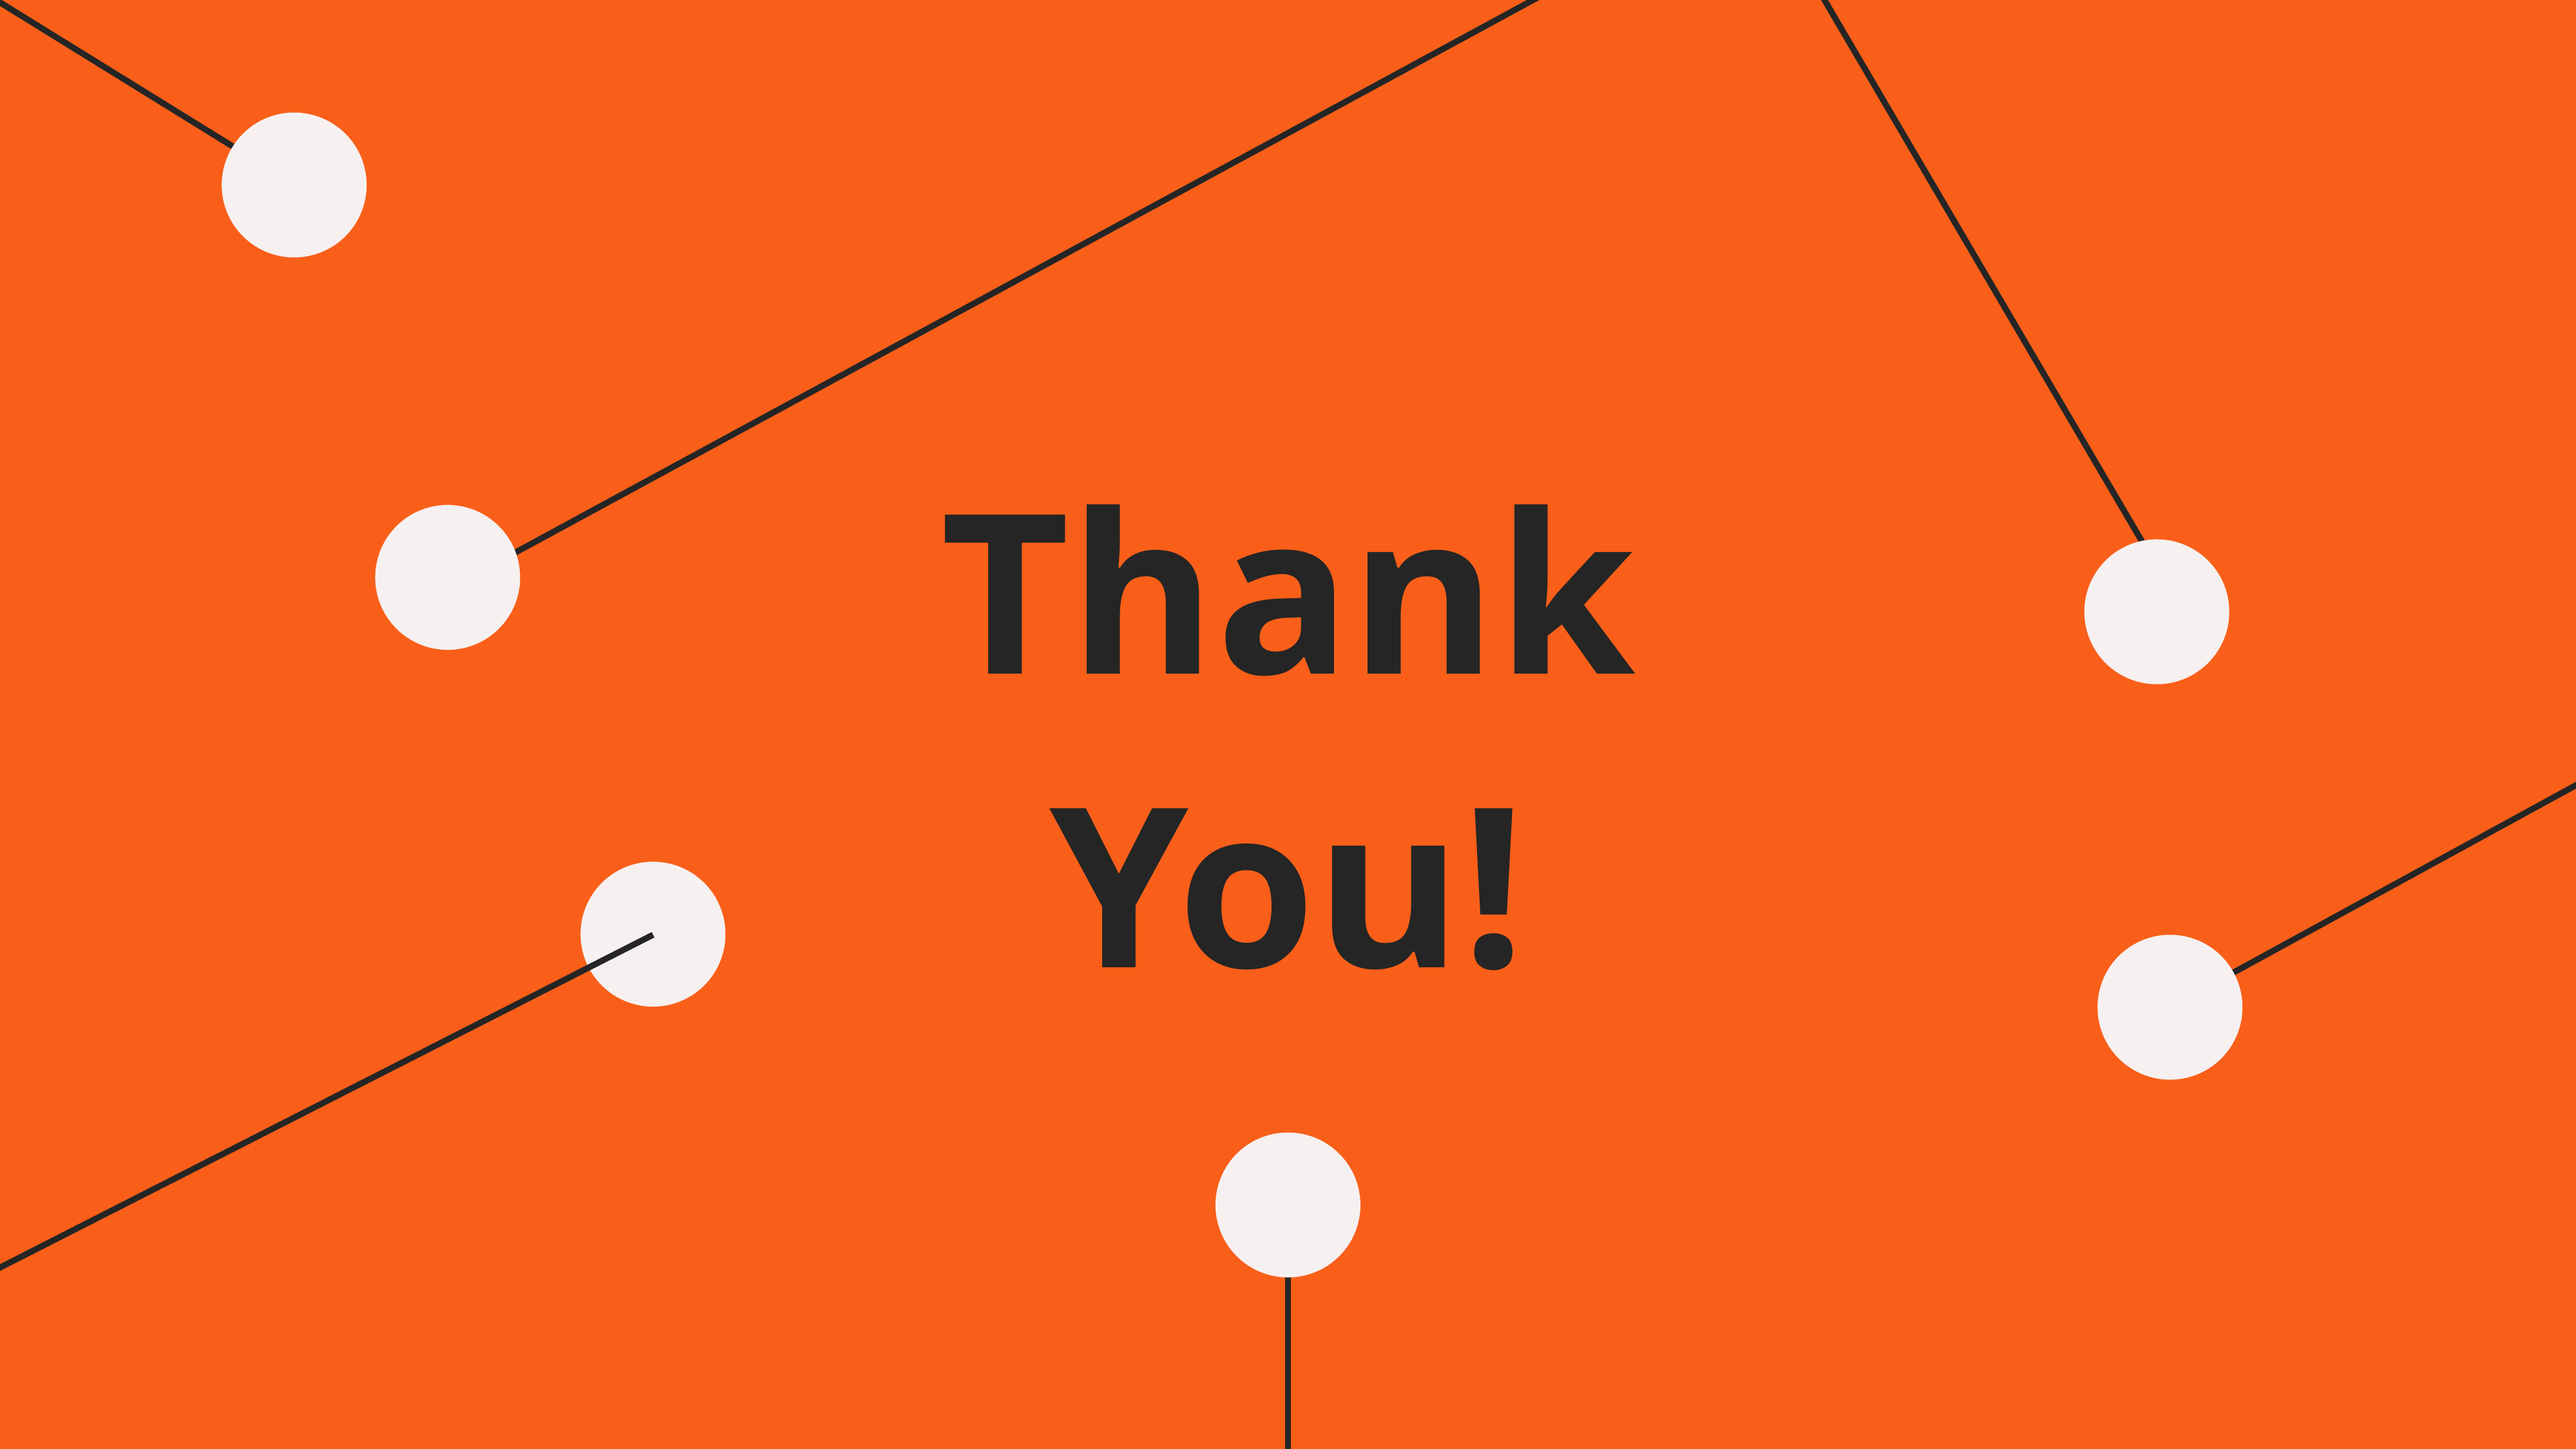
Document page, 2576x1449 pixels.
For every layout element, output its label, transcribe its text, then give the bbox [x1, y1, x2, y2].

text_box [0, 0, 296, 185]
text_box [0, 934, 653, 1309]
text_box [580, 861, 727, 1008]
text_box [2170, 756, 2576, 1007]
text_box [221, 111, 368, 258]
text_box [2083, 540, 2230, 685]
text_box [1214, 1132, 1361, 1278]
text_box [2097, 934, 2244, 1081]
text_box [1800, 0, 2170, 589]
text_box Thank You! [809, 419, 1767, 1017]
text_box [374, 504, 520, 651]
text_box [447, 0, 1652, 589]
